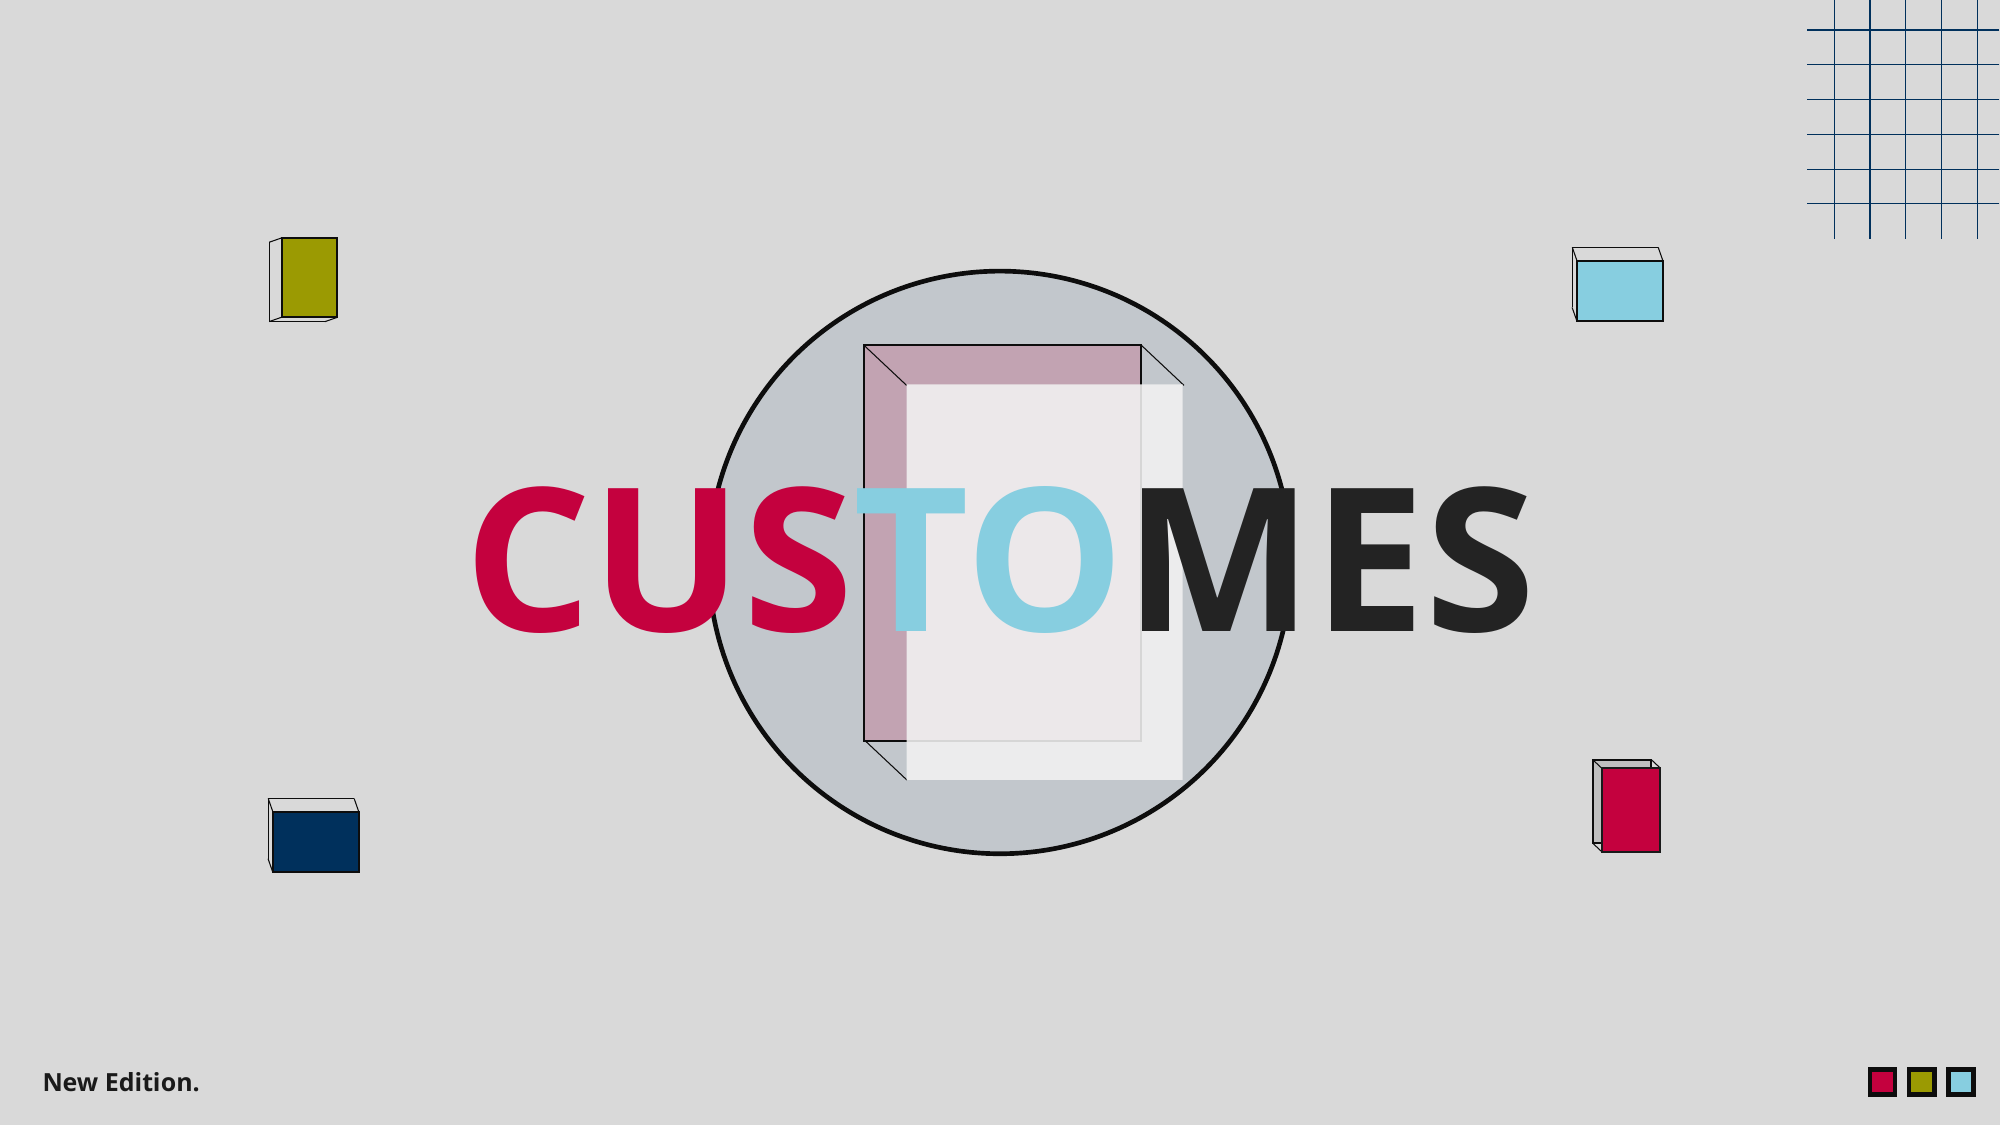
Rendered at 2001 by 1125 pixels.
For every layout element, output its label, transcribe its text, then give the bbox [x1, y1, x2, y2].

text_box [1592, 759, 1661, 852]
text_box CUSTOMES [399, 423, 708, 679]
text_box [1869, 1069, 1974, 1095]
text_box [1806, 0, 2000, 239]
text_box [1580, 238, 1655, 330]
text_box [708, 271, 1292, 854]
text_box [276, 789, 351, 881]
text_box [0, 0, 2000, 1125]
text_box CUSTOMES [1292, 423, 1600, 679]
text_box New Edition. [27, 1059, 216, 1104]
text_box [269, 237, 338, 322]
